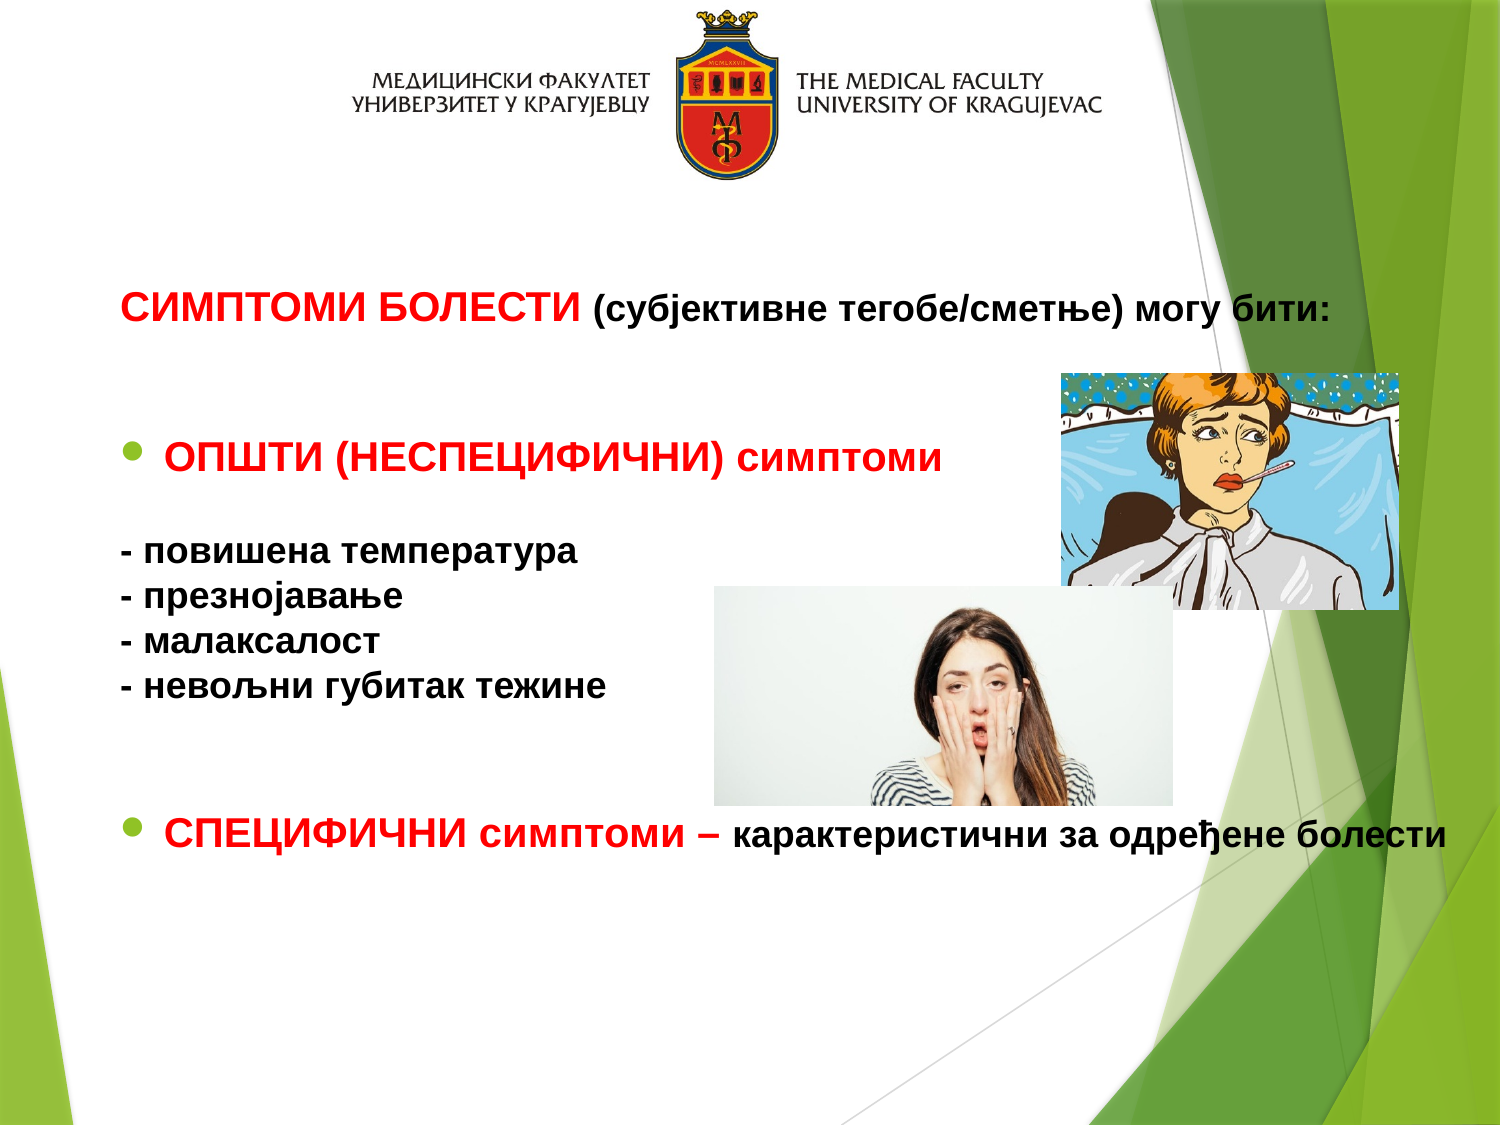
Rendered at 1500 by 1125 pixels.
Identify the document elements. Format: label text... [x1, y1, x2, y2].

picture [328, 0, 1125, 191]
text_box СИМПТОМИ БОЛЕСТИ (субјективне тегобе/сметње) могу бити: ОПШТИ (НЕСПЕЦИФИЧНИ) симптоми - повишена температура - презнојавање - малаксалост - невољни губитак тежине СПЕЦИФИЧНИ симптоми – карактеристични за одређене болести [105, 222, 1500, 973]
picture [714, 372, 1400, 807]
